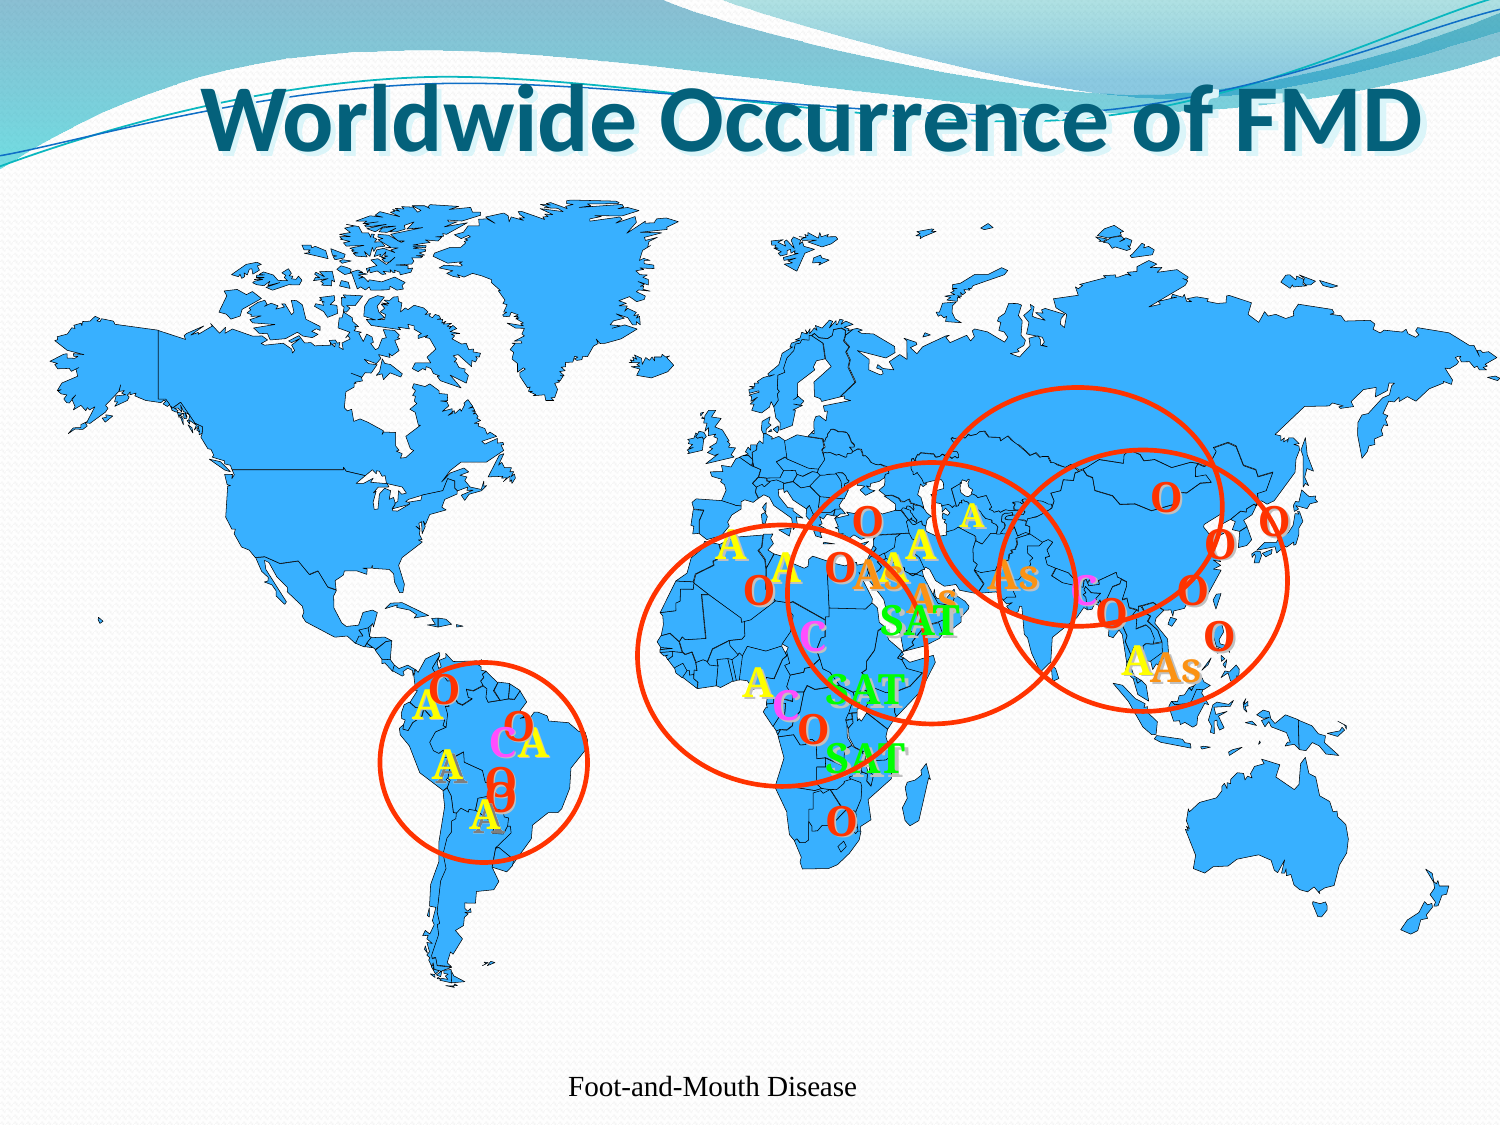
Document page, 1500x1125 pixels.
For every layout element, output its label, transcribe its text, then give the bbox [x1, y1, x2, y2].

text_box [49, 199, 1500, 988]
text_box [379, 387, 1293, 863]
title Worldwide Occurrence of FMD [200, 45, 1425, 171]
title [372, 388, 1299, 876]
footer Foot-and-Mouth Disease [437, 1042, 988, 1103]
